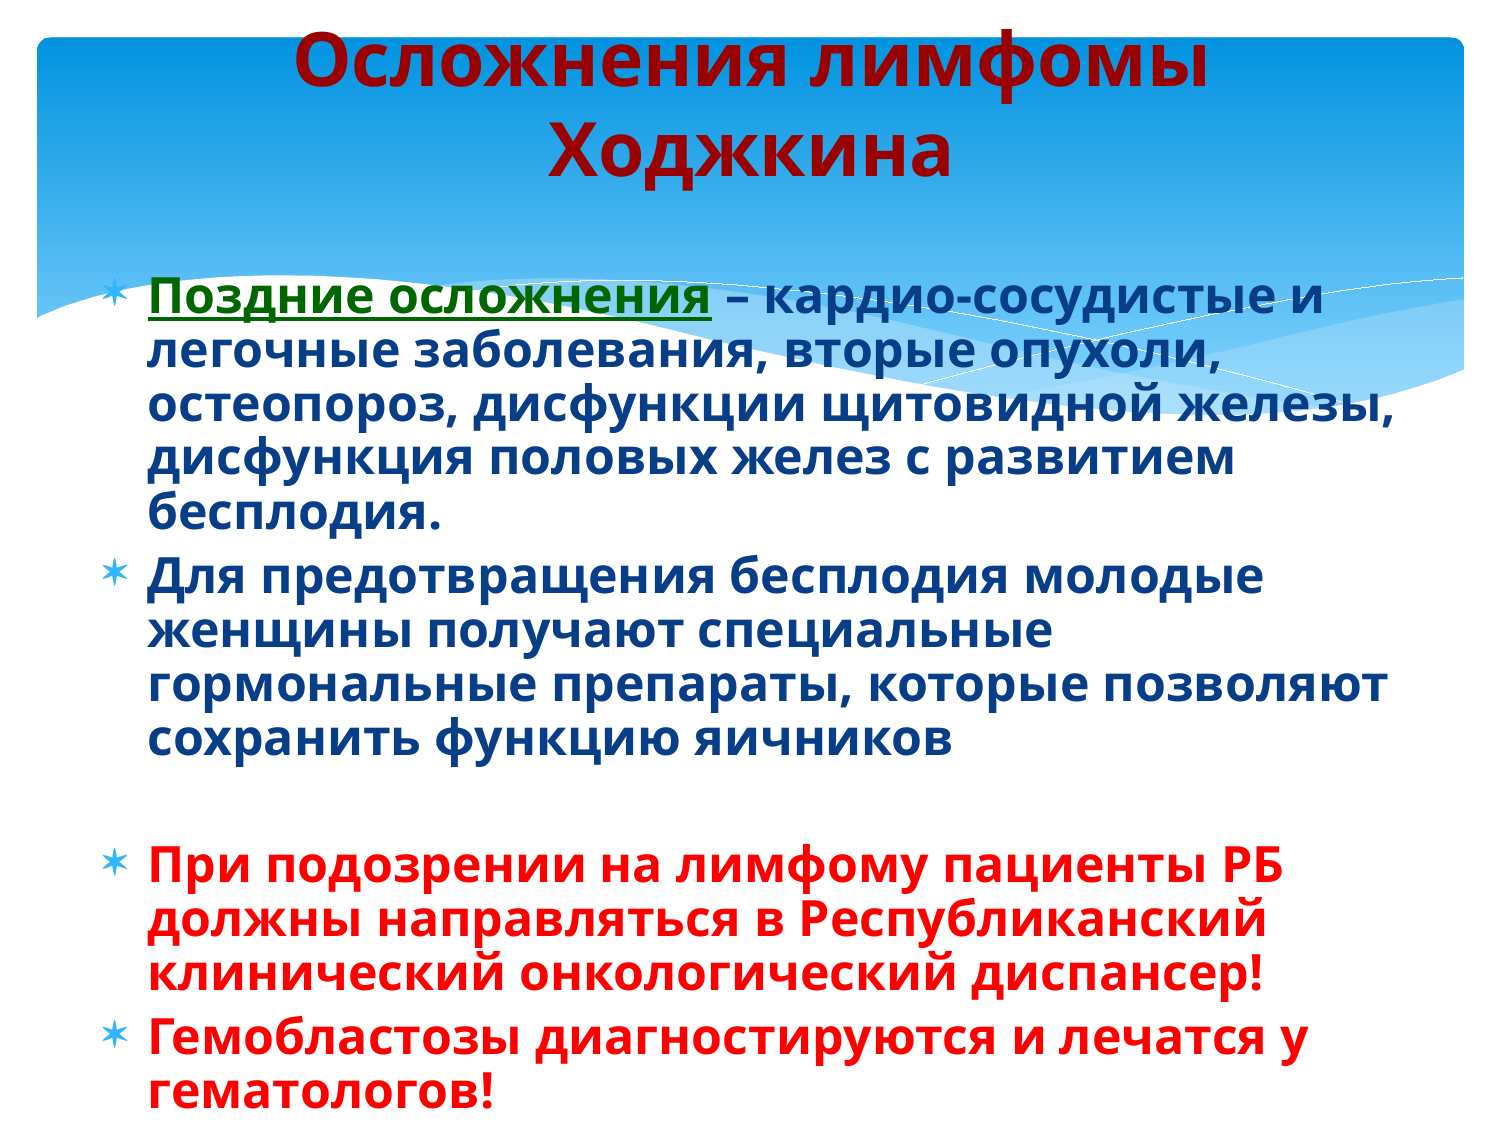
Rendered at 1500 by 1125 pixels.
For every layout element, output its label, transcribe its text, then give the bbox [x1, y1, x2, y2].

list Поздние осложнения – кардио-сосудистые и легочные заболевания, вторые опухоли, остеопороз, дисфункции щитовидной железы, дисфункция половых желез с развитием бесплодия. Для предотвращения бесплодия молодые женщины получают специальные гормональные препараты, которые позволяют сохранить функцию яичников При подозрении на лимфому пациенты РБ должны направляться в Республиканский клинический онкологический диспансер! Гемобластозы диагностируются и лечатся у гематологов! [87, 262, 1462, 1125]
title Осложнения лимфомы Ходжкина [76, 30, 1427, 173]
